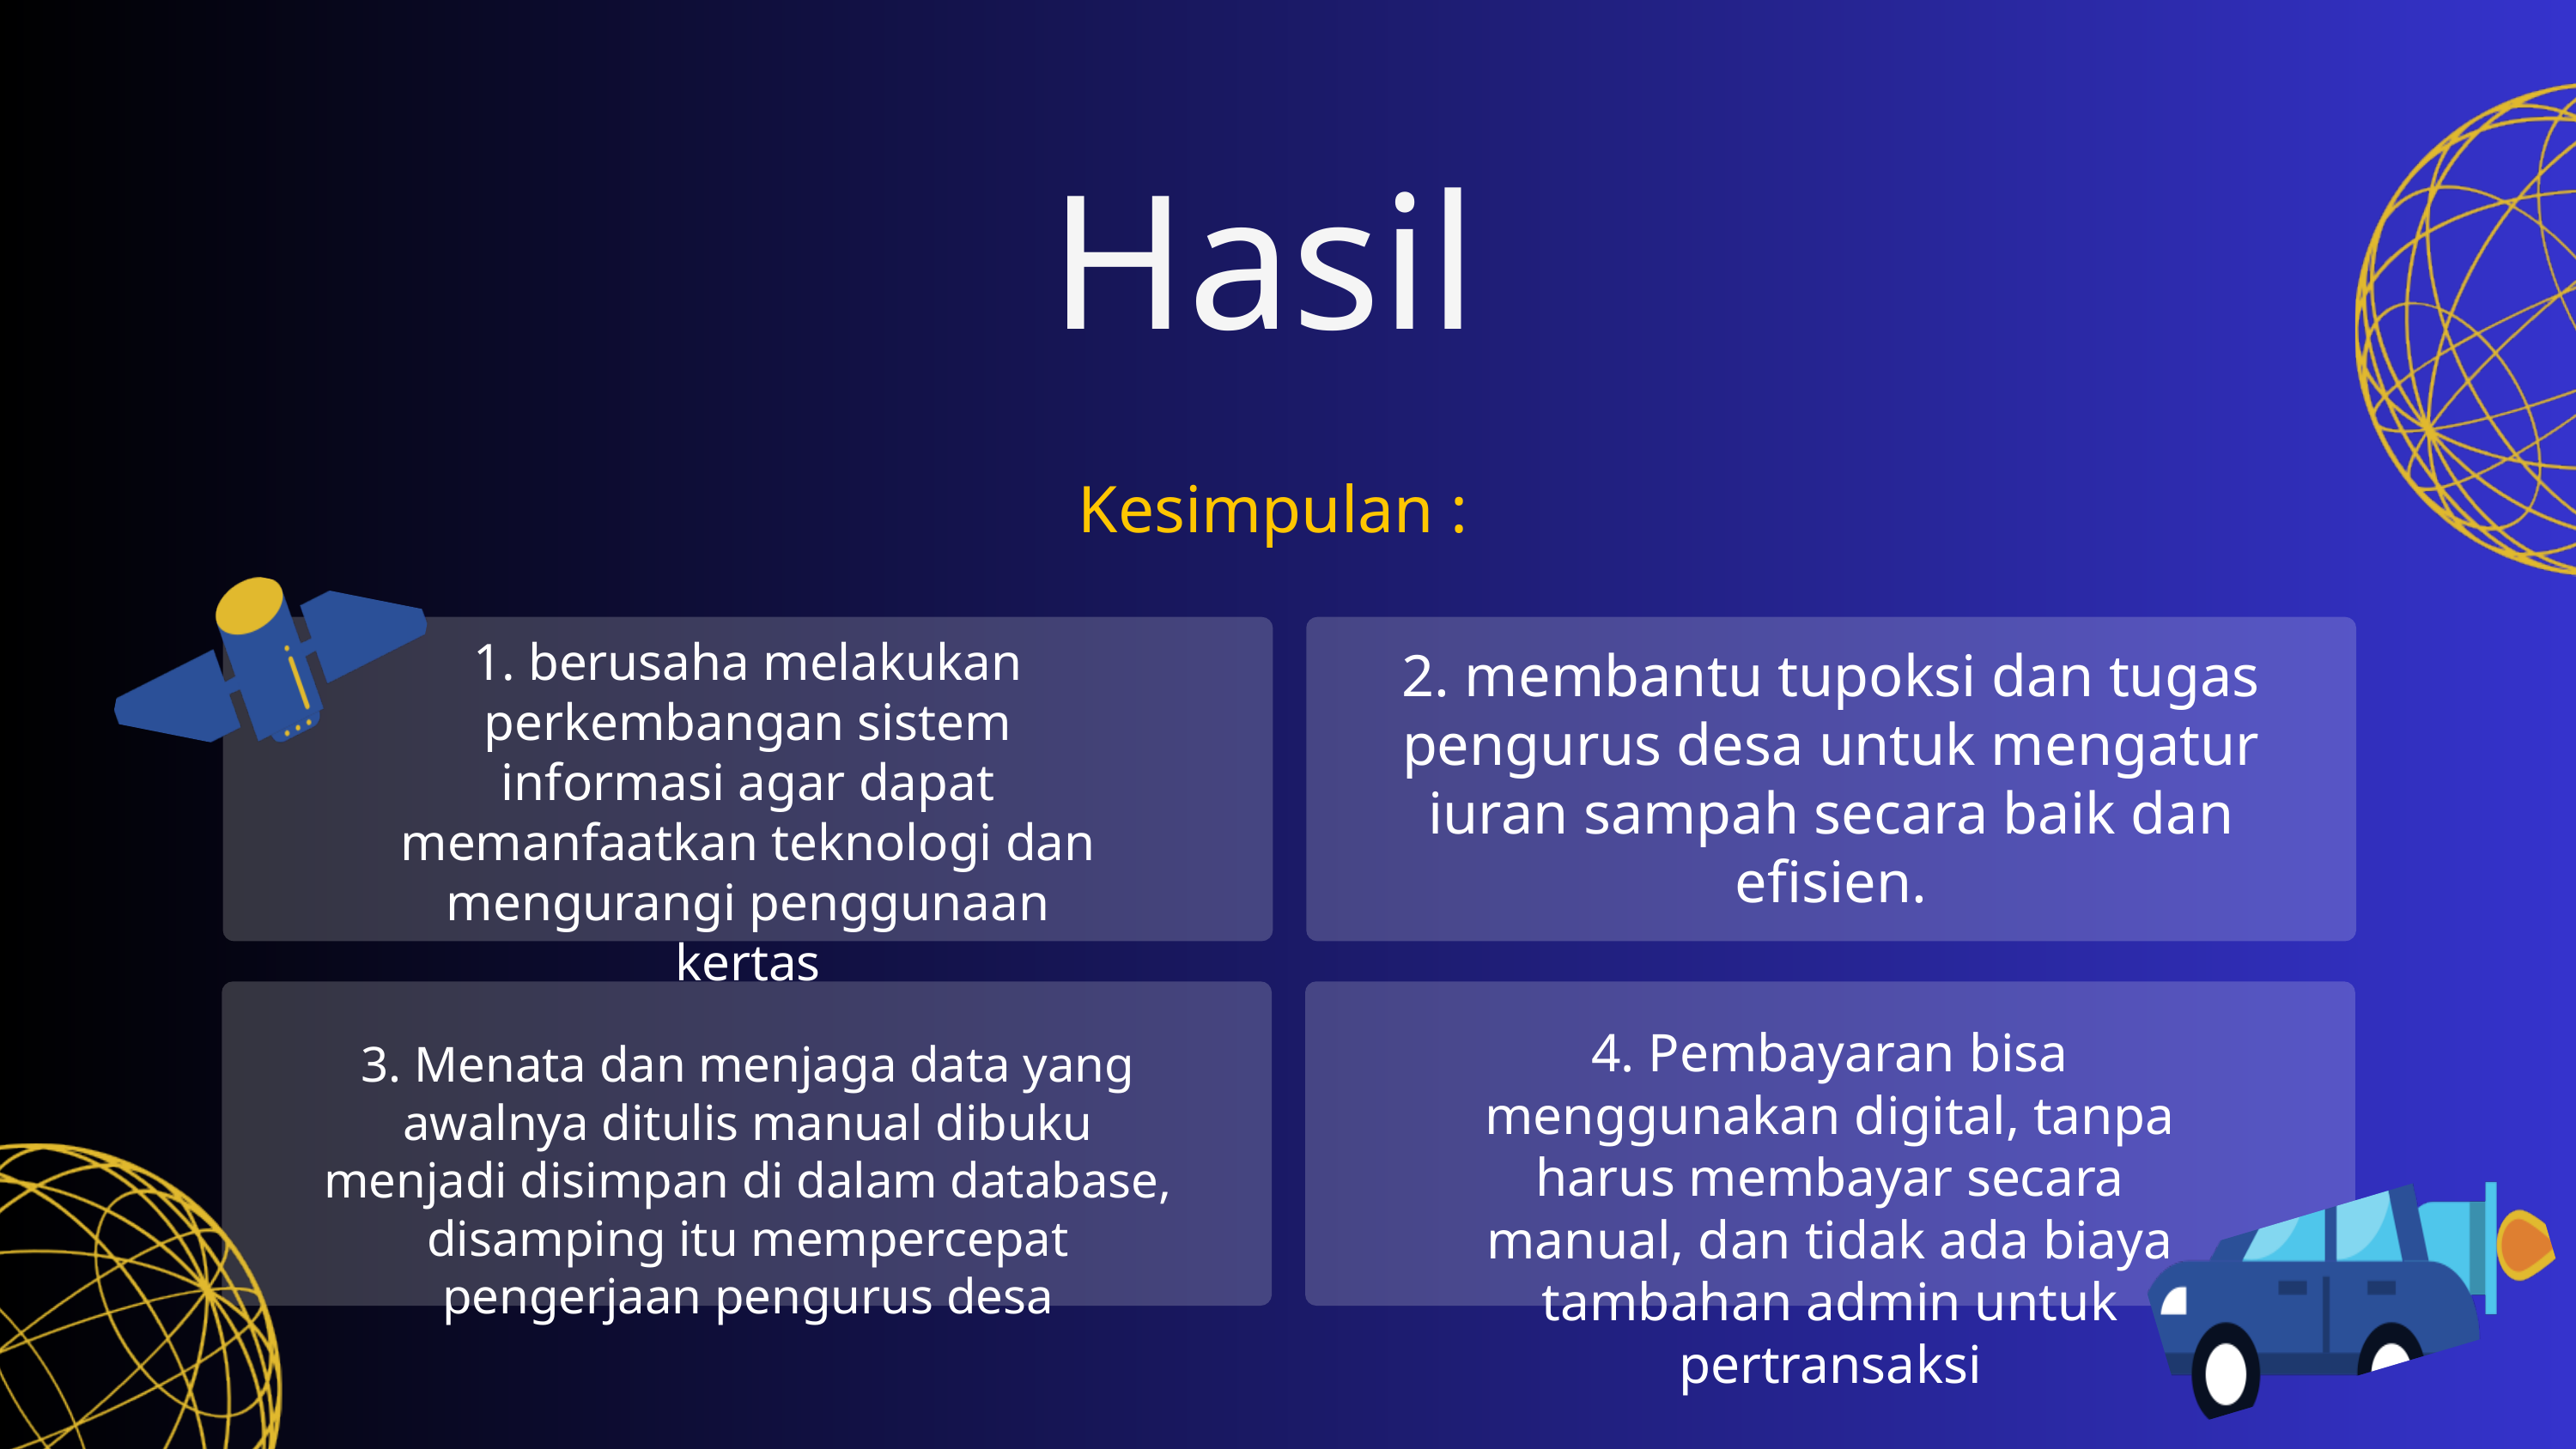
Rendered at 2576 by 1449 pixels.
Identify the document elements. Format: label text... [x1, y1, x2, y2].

text_box 4. Pembayaran bisa menggunakan digital, tanpa harus membayar secara manual, dan tidak ada biaya tambahan admin untuk pertransaksi [1430, 1313, 2231, 1394]
text_box Kesimpulan : [653, 454, 1893, 545]
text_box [1305, 616, 2357, 942]
text_box 3. Menata dan menjaga data yang awalnya ditulis manual dibuku menjadi disimpan di dalam database, disamping itu mempercepat pengerjaan pengurus desa [312, 1313, 1184, 1324]
text_box [2177, 1150, 2572, 1427]
text_box [2354, 82, 2576, 577]
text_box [222, 616, 1273, 942]
text_box [0, 1143, 283, 1449]
text_box [111, 554, 430, 744]
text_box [1304, 981, 2356, 1307]
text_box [222, 981, 1273, 1307]
text_box 1. berusaha melakukan perkembangan sistem informasi agar dapat memanfaatkan teknologi dan mengurangi penggunaan kertas [377, 949, 1119, 979]
text_box Hasil [324, 198, 2252, 367]
